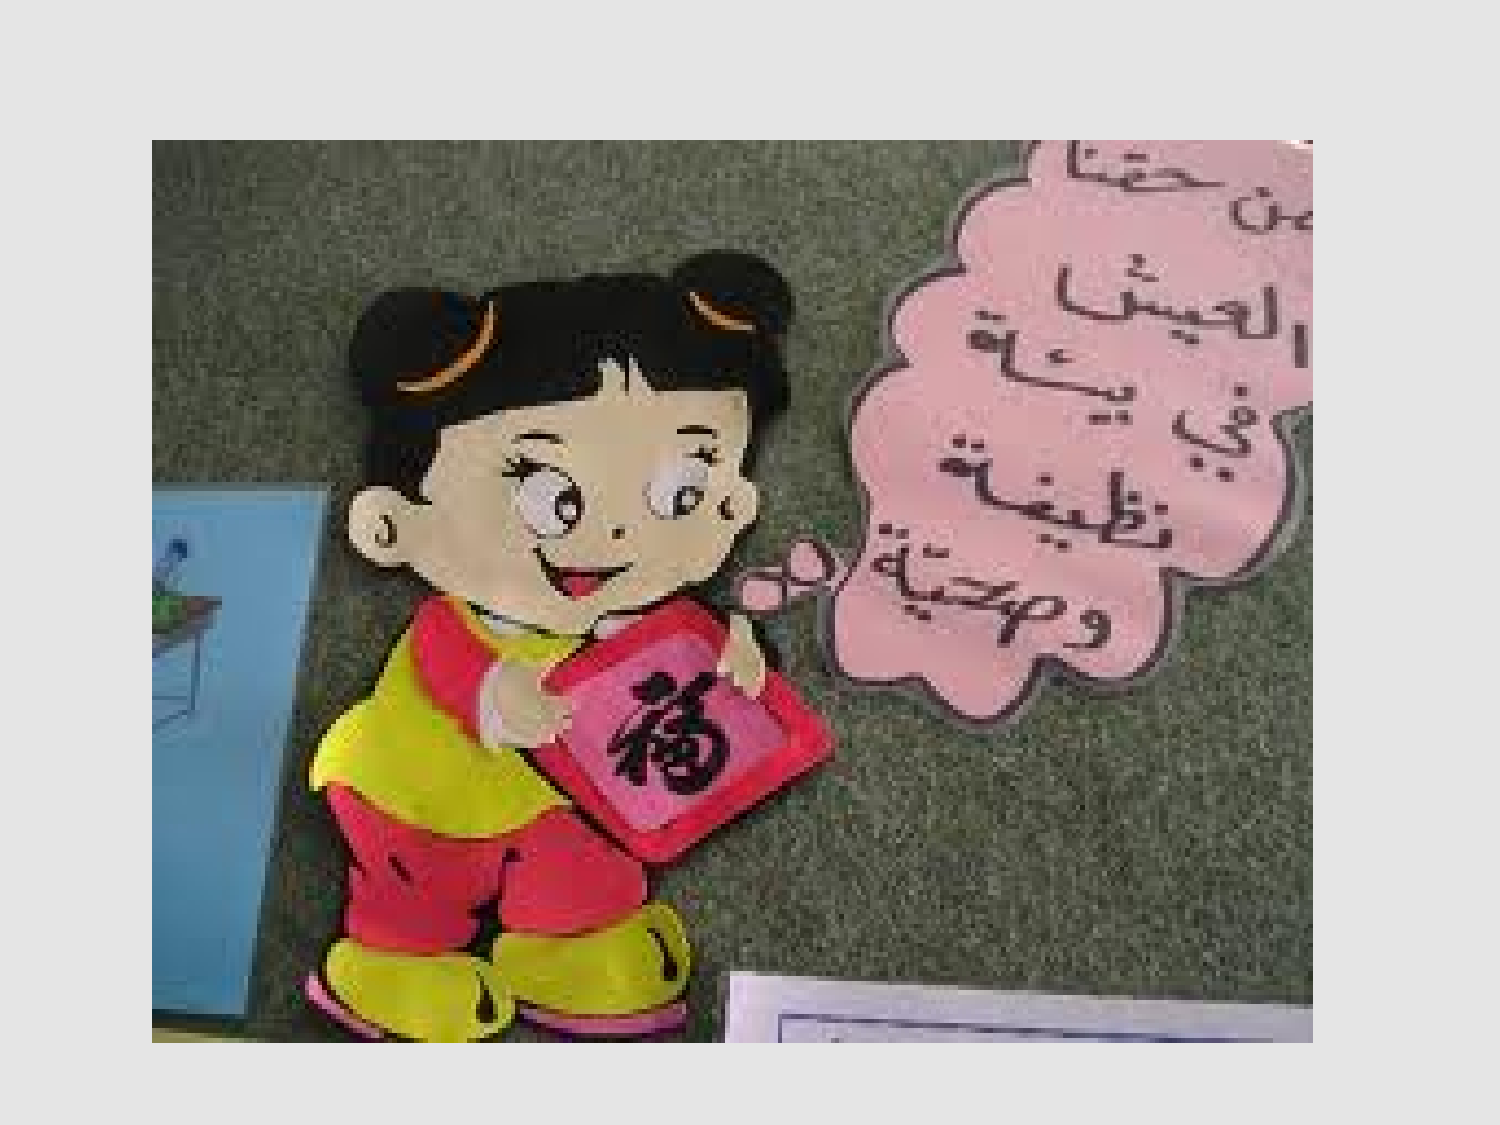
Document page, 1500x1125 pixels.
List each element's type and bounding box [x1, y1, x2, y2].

picture [152, 140, 1313, 1044]
